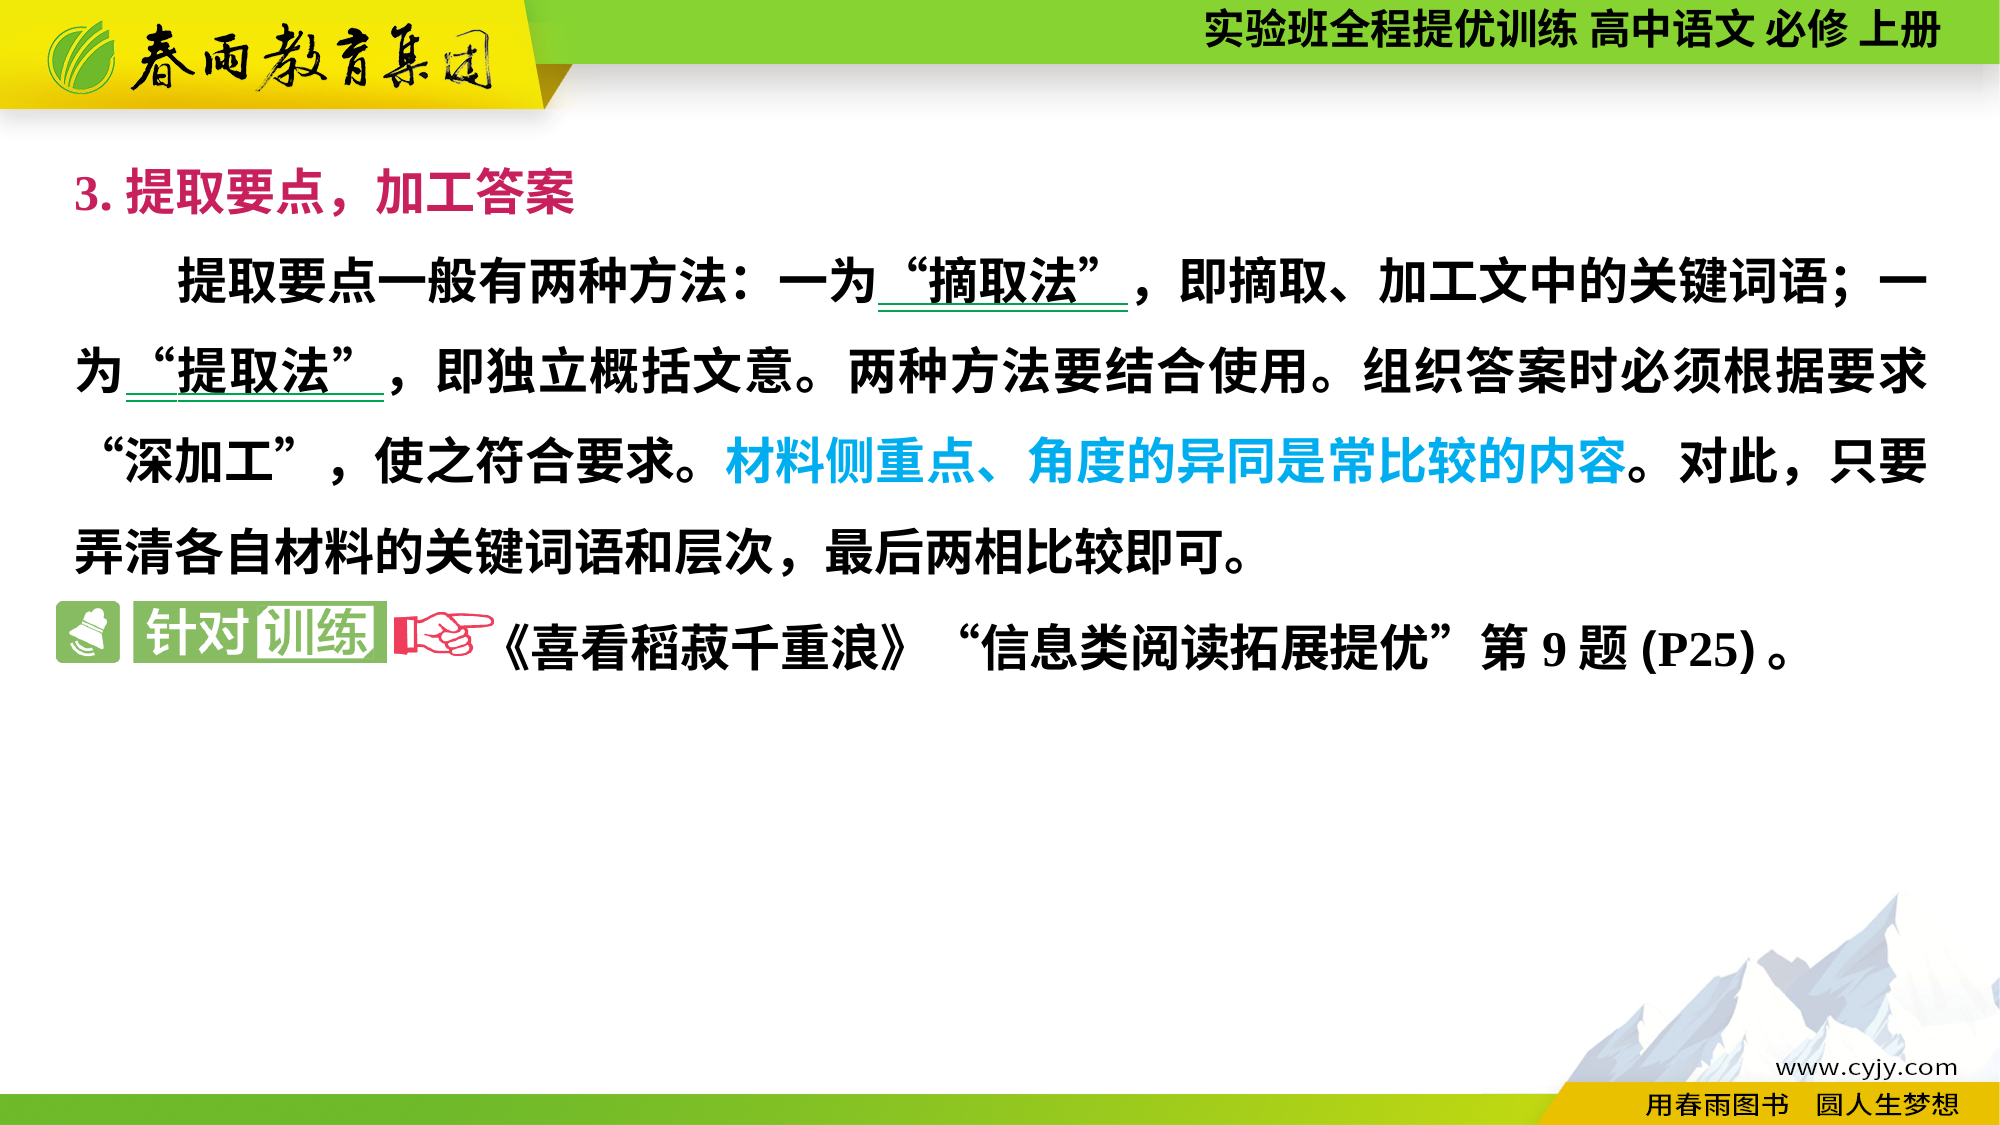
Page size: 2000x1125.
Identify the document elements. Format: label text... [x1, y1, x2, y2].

picture [0, 0, 2000, 1125]
list 3.提取要点，加工答案 提取要点一般有两种方法：一为“摘取法”，即摘取、加工文中的关键词语；一为“提取法”，即独立概括文意。两种方法要结合使用。组织答案时必须根据要求“深加工”，使之符合要求。材料侧重点、角度的异同是常比较的内容。对此，只要弄清各自材料的关键词语和层次，最后两相比较即可。 [59, 122, 1944, 578]
text_box 《喜看稻菽千重浪》“信息类阅读拓展提优”第9题(P25)。 [59, 578, 1944, 684]
